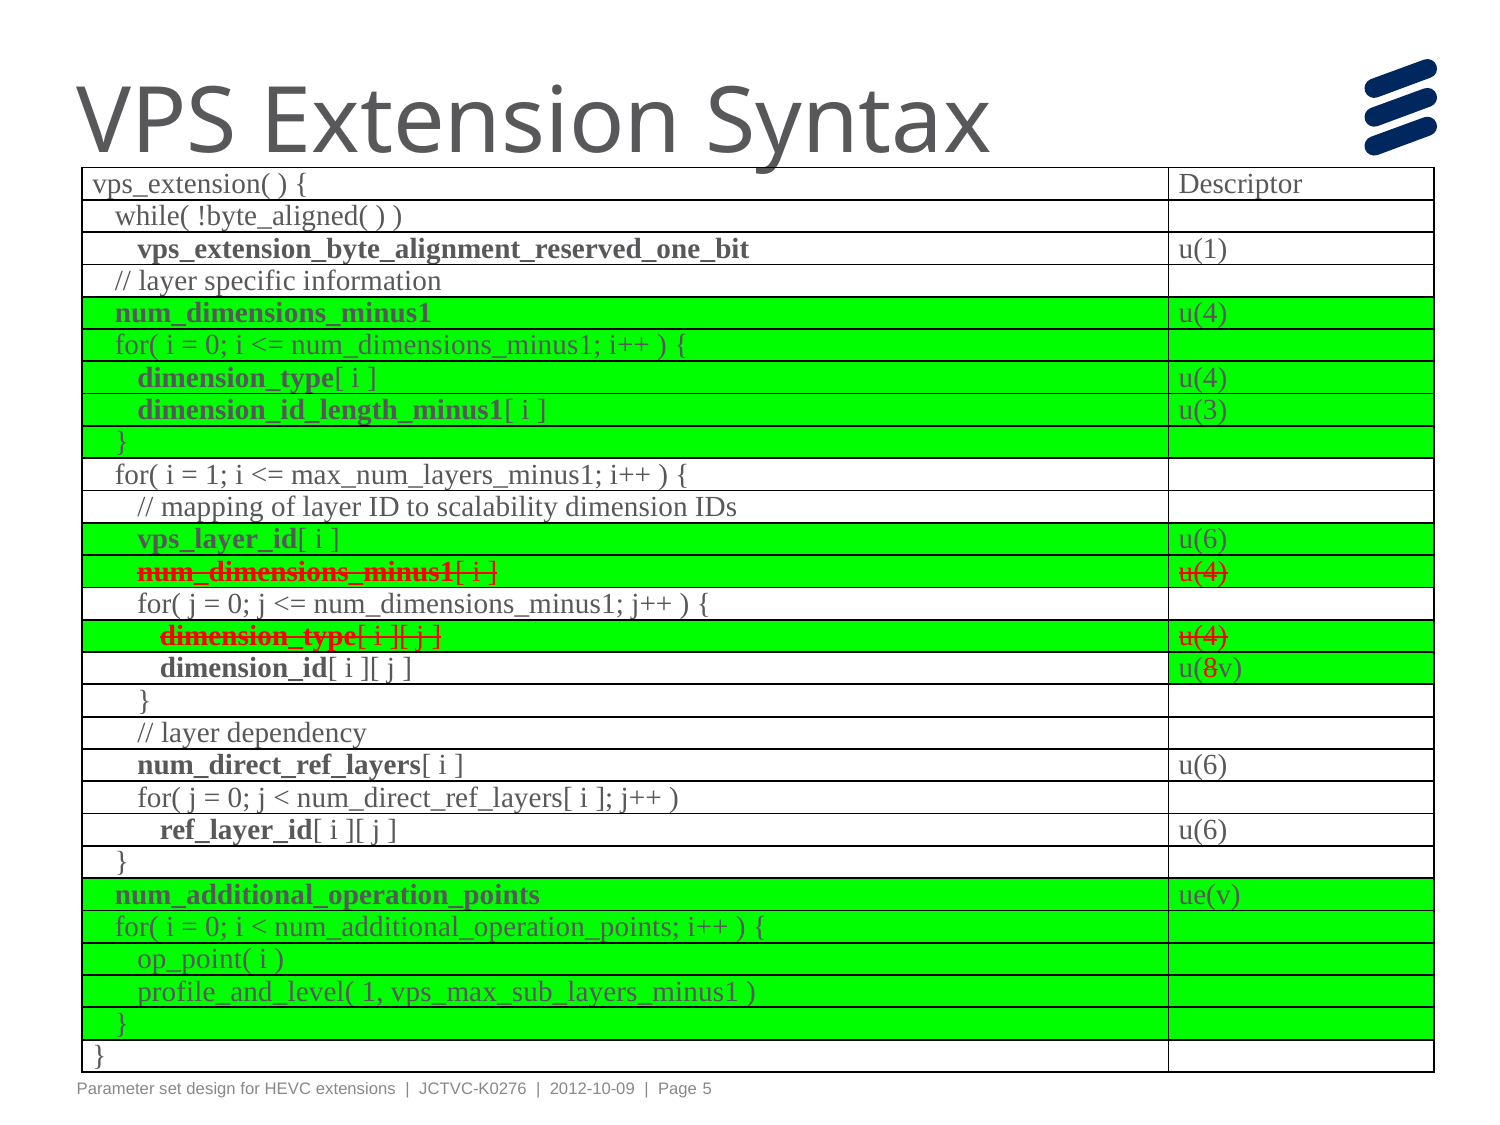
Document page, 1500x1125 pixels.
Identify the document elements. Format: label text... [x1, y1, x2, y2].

table_cell } [83, 847, 1168, 877]
table_cell vps_layer_id[ i ] [83, 524, 1168, 554]
table_cell [1169, 1041, 1433, 1071]
table_cell [1169, 718, 1433, 748]
table_cell [1169, 685, 1433, 716]
table_cell profile_and_level( 1, vps_max_sub_layers_minus1 ) [83, 976, 1168, 1006]
table_cell u(4) [1169, 556, 1433, 587]
table_cell } [83, 1008, 1168, 1039]
table_cell num_direct_ref_layers[ i ] [83, 750, 1168, 780]
table_cell dimension_id[ i ][ j ] [83, 653, 1168, 683]
table_cell u(4) [1169, 362, 1433, 393]
table_cell [1169, 491, 1433, 522]
table_cell [1169, 1008, 1433, 1039]
table_cell } [83, 1041, 1168, 1071]
table_cell [1169, 588, 1433, 619]
table_cell [1169, 265, 1433, 296]
table_cell for( i = 0; i <= num_dimensions_minus1; i++ ) { [83, 330, 1168, 360]
table_cell for( i = 0; i < num_additional_operation_points; i++ ) { [83, 911, 1168, 942]
table_cell // layer specific information [83, 265, 1168, 296]
table_cell } [83, 685, 1168, 716]
table_cell [1169, 782, 1433, 813]
table_cell [1169, 911, 1433, 942]
table_cell dimension_type[ i ] [83, 362, 1168, 393]
table_header Descriptor [1169, 168, 1433, 199]
table_cell u(4) [1169, 621, 1433, 651]
table_cell // layer dependency [83, 718, 1168, 748]
table_cell num_additional_operation_points [83, 879, 1168, 910]
table_cell [1169, 330, 1433, 360]
table_cell u(8v) [1169, 653, 1433, 683]
table_cell ref_layer_id[ i ][ j ] [83, 814, 1168, 845]
table_cell num_dimensions_minus1[ i ] [83, 556, 1168, 587]
table_cell u(3) [1169, 394, 1433, 425]
title VPS Extension Syntax [64, 39, 1295, 218]
table_cell [1169, 427, 1433, 457]
table_cell } [83, 427, 1168, 457]
table_cell [1169, 944, 1433, 974]
table_cell [1169, 201, 1433, 231]
table_cell for( i = 1; i <= max_num_layers_minus1; i++ ) { [83, 459, 1168, 490]
table_cell for( j = 0; j <= num_dimensions_minus1; j++ ) { [83, 588, 1168, 619]
table_cell [1169, 847, 1433, 877]
table_cell dimension_type[ i ][ j ] [83, 621, 1168, 651]
table_cell num_dimensions_minus1 [83, 298, 1168, 328]
table_cell // mapping of layer ID to scalability dimension IDs [83, 491, 1168, 522]
table_cell u(6) [1169, 814, 1433, 845]
table_cell u(6) [1169, 524, 1433, 554]
table_cell u(6) [1169, 750, 1433, 780]
table_cell ue(v) [1169, 879, 1433, 910]
table_header vps_extension( ) { [83, 168, 1168, 199]
table_cell for( j = 0; j < num_direct_ref_layers[ i ]; j++ ) [83, 782, 1168, 813]
table_cell dimension_id_length_minus1[ i ] [83, 394, 1168, 425]
table_cell vps_extension_byte_alignment_reserved_one_bit [83, 233, 1168, 264]
table_cell [1169, 459, 1433, 490]
table_cell [1169, 976, 1433, 1006]
table_cell while( !byte_aligned( ) ) [83, 201, 1168, 231]
table_cell u(4) [1169, 298, 1433, 328]
table_cell u(1) [1169, 233, 1433, 264]
table_cell op_point( i ) [83, 944, 1168, 974]
